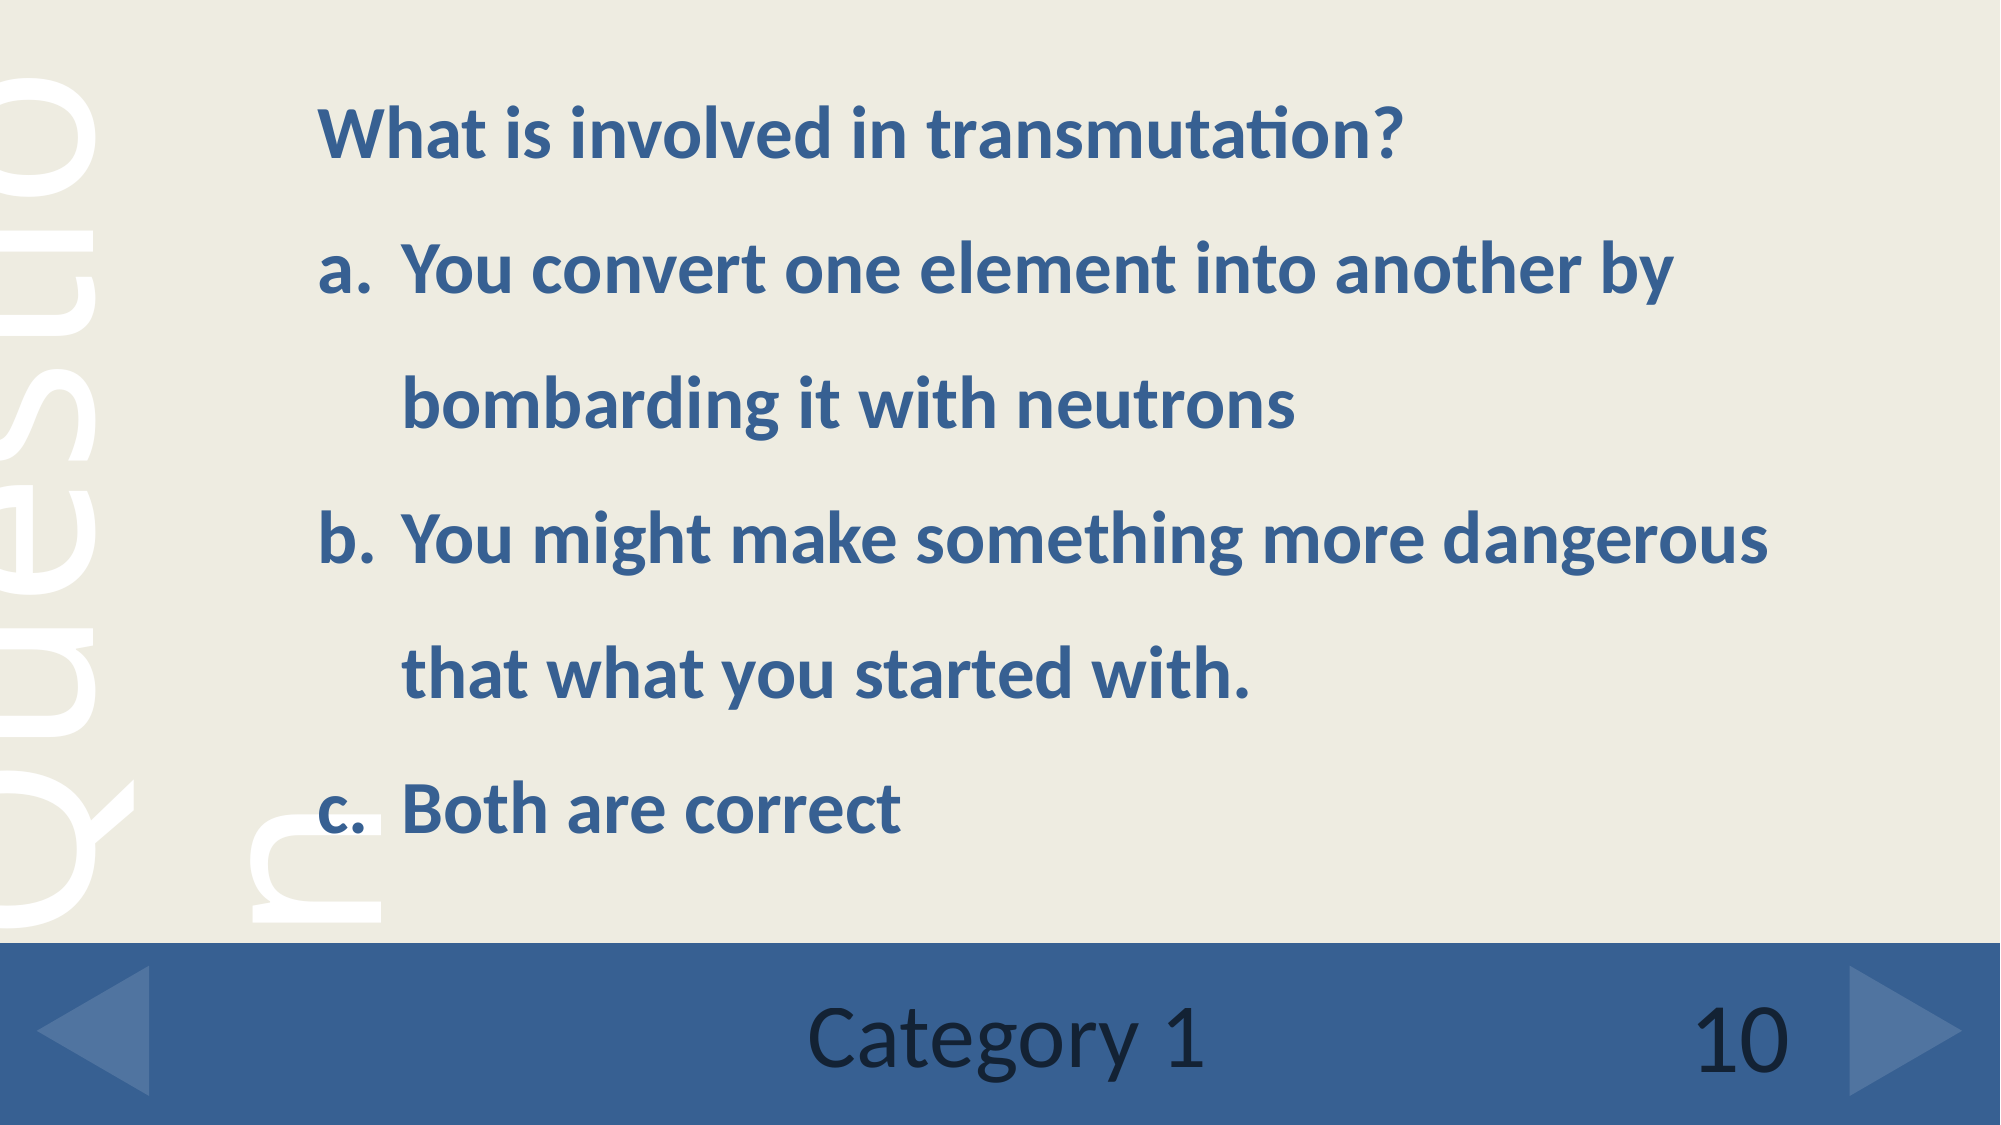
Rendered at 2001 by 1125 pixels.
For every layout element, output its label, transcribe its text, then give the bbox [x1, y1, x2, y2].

list What is involved in transmutation? You convert one element into another by bombarding it with neutrons You might make something more dangerous that what you started with. Both are correct [302, 96, 1820, 927]
title Category 1 [107, 937, 1908, 1125]
